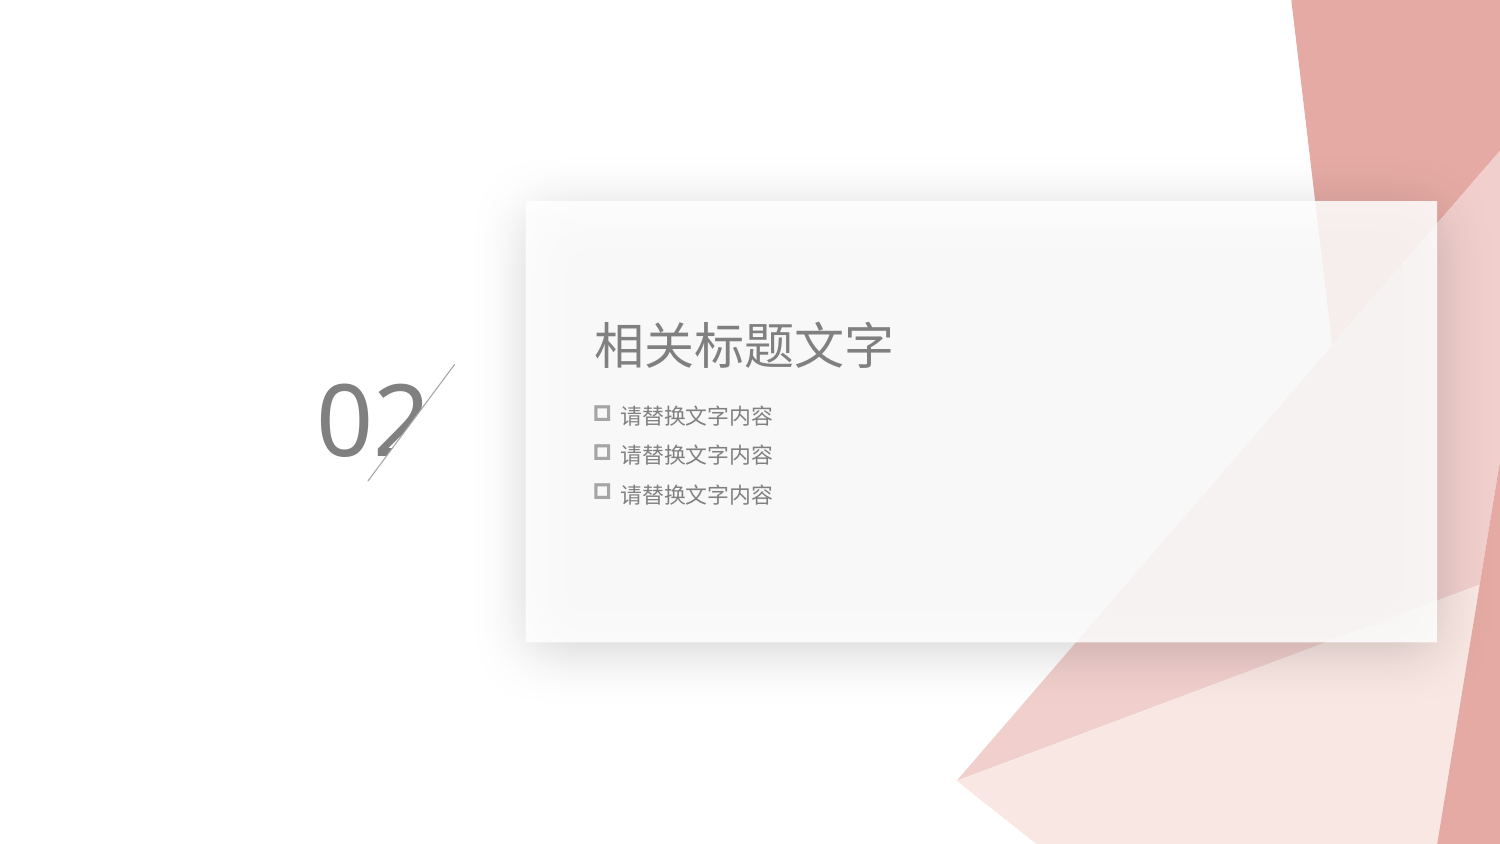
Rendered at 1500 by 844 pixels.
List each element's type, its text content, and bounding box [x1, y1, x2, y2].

text_box [524, 200, 956, 643]
text_box 相关标题文字 [579, 306, 910, 382]
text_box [367, 364, 455, 482]
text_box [956, 0, 1500, 844]
text_box 请替换文字内容 请替换文字内容 请替换文字内容 [578, 382, 953, 516]
text_box 02 [302, 348, 450, 484]
